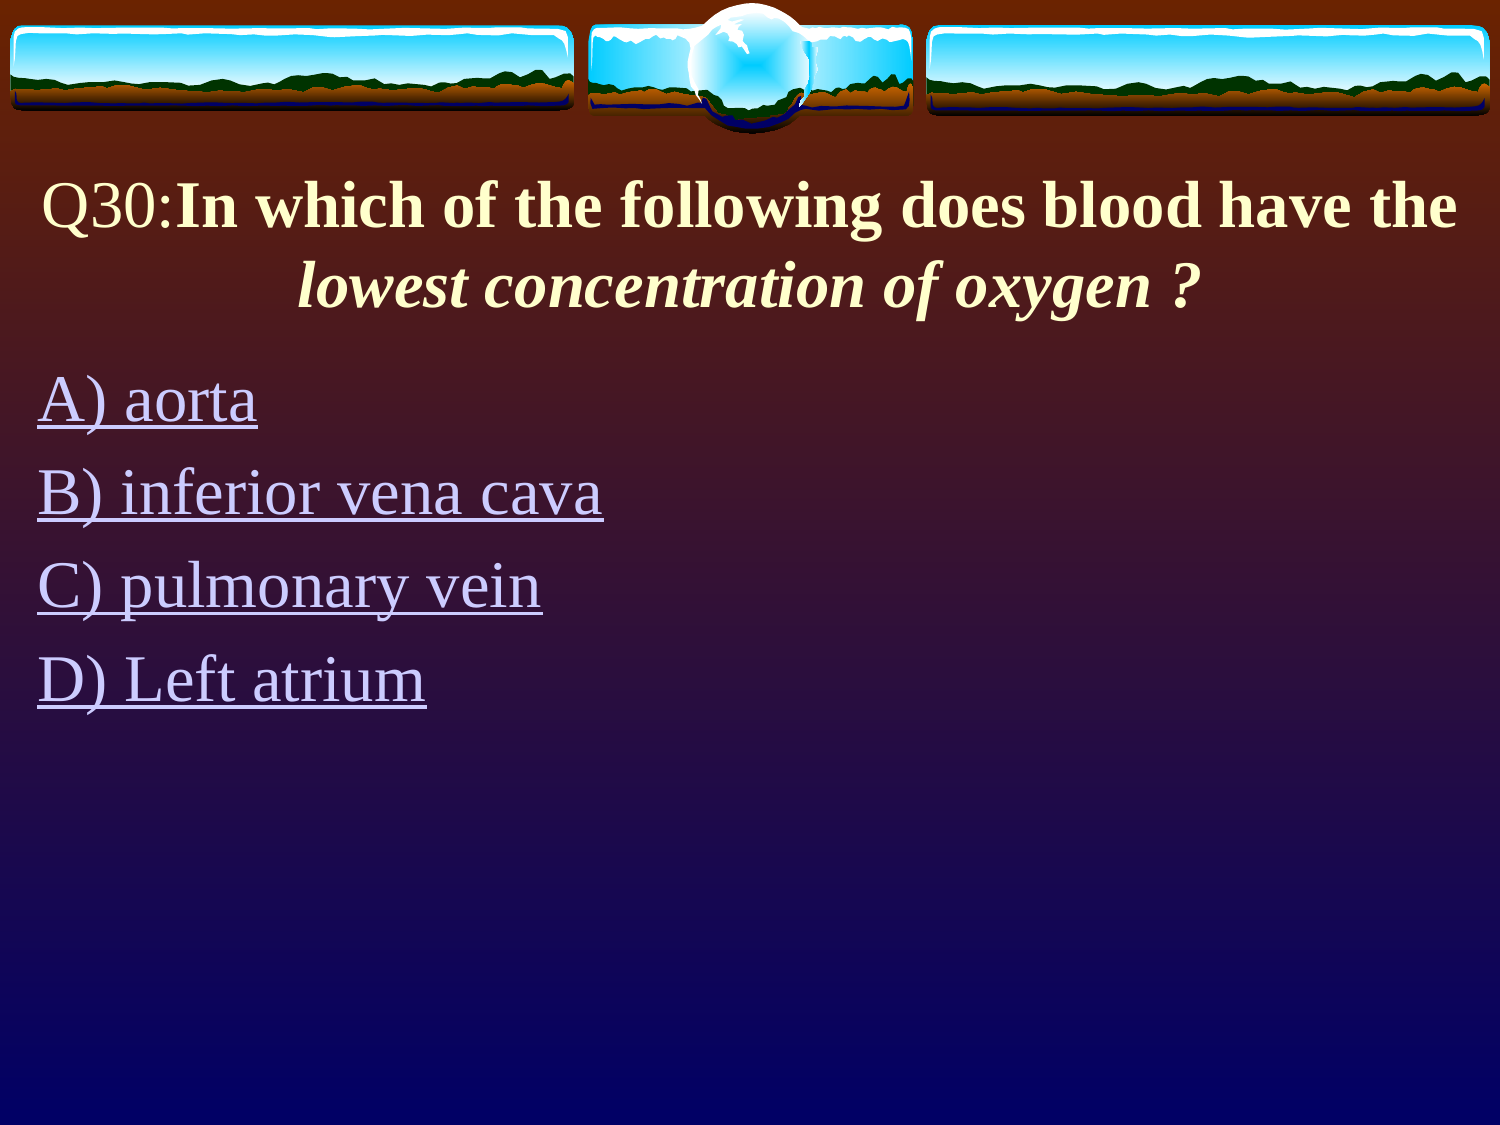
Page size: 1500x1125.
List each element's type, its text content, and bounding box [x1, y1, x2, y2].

title Q30:In which of the following does blood have the lowest concentration of oxygen ? [21, 145, 1480, 336]
list A) aorta B) inferior vena cava C) pulmonary vein D) Left atrium [21, 346, 1482, 1026]
